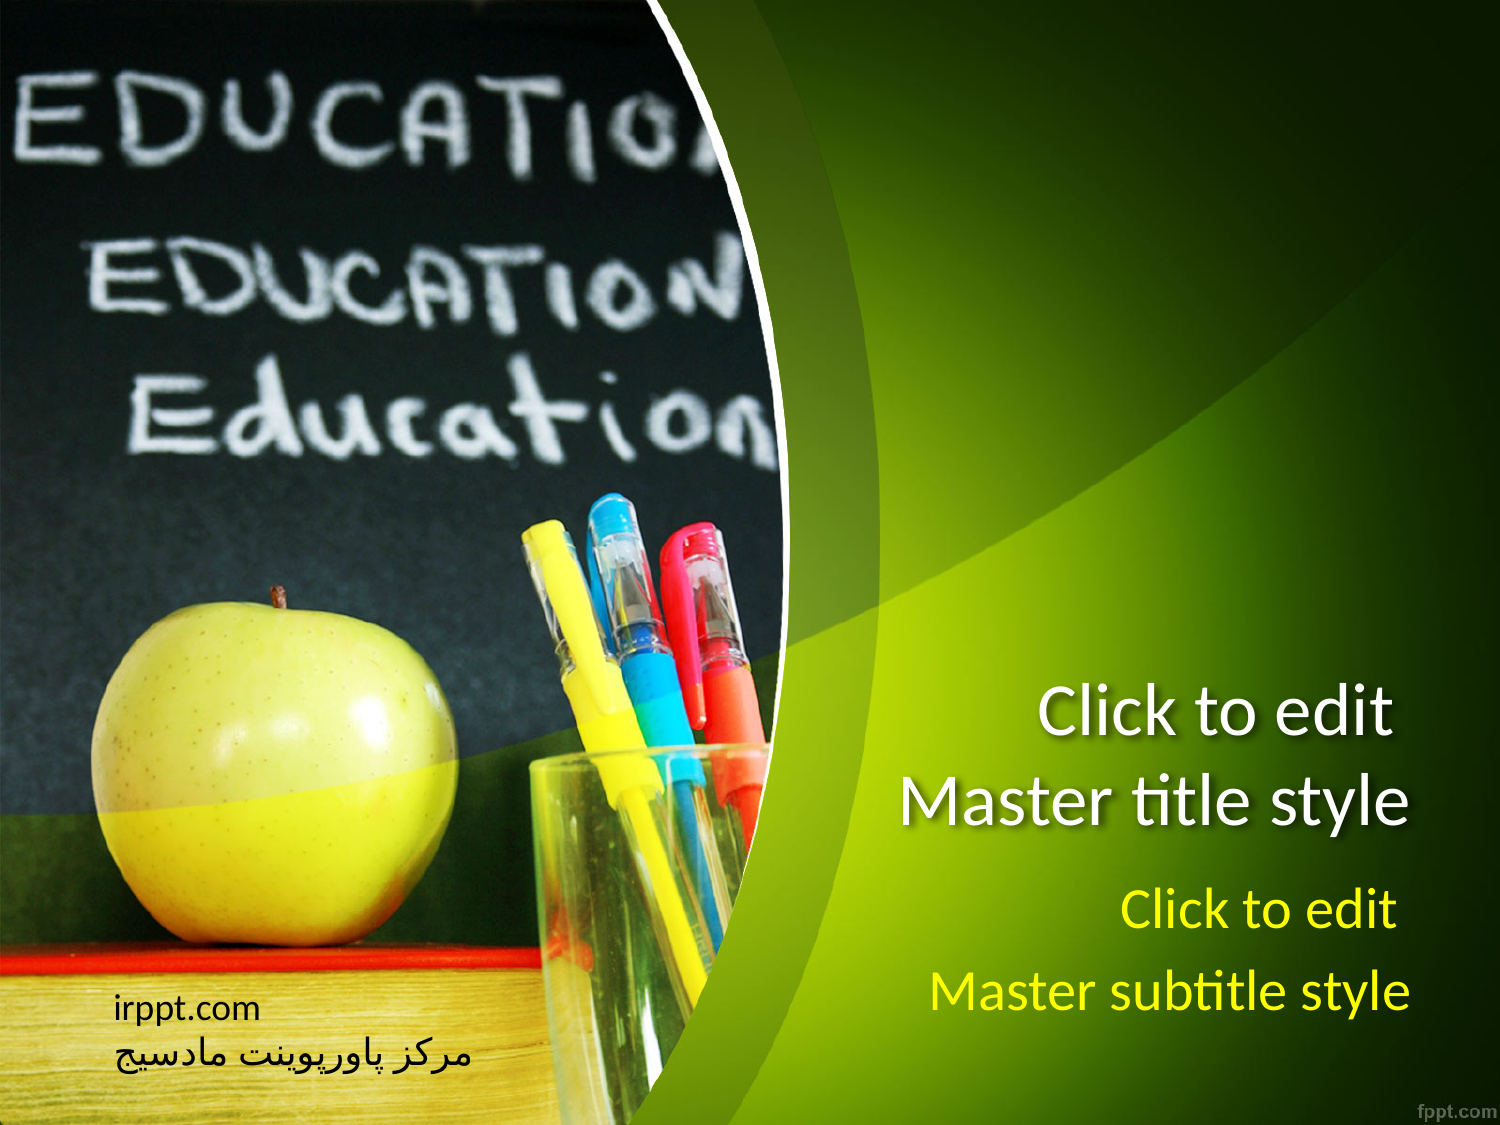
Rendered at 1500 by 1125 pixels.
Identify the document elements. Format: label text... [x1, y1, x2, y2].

subtitle Click to edit Master subtitle style [73, 863, 1427, 1089]
title Click to edit Master title style [73, 637, 1427, 863]
picture [0, 0, 1500, 1125]
text_box irppt.com مرکز پاورپوینت مادسیج [98, 975, 849, 1081]
